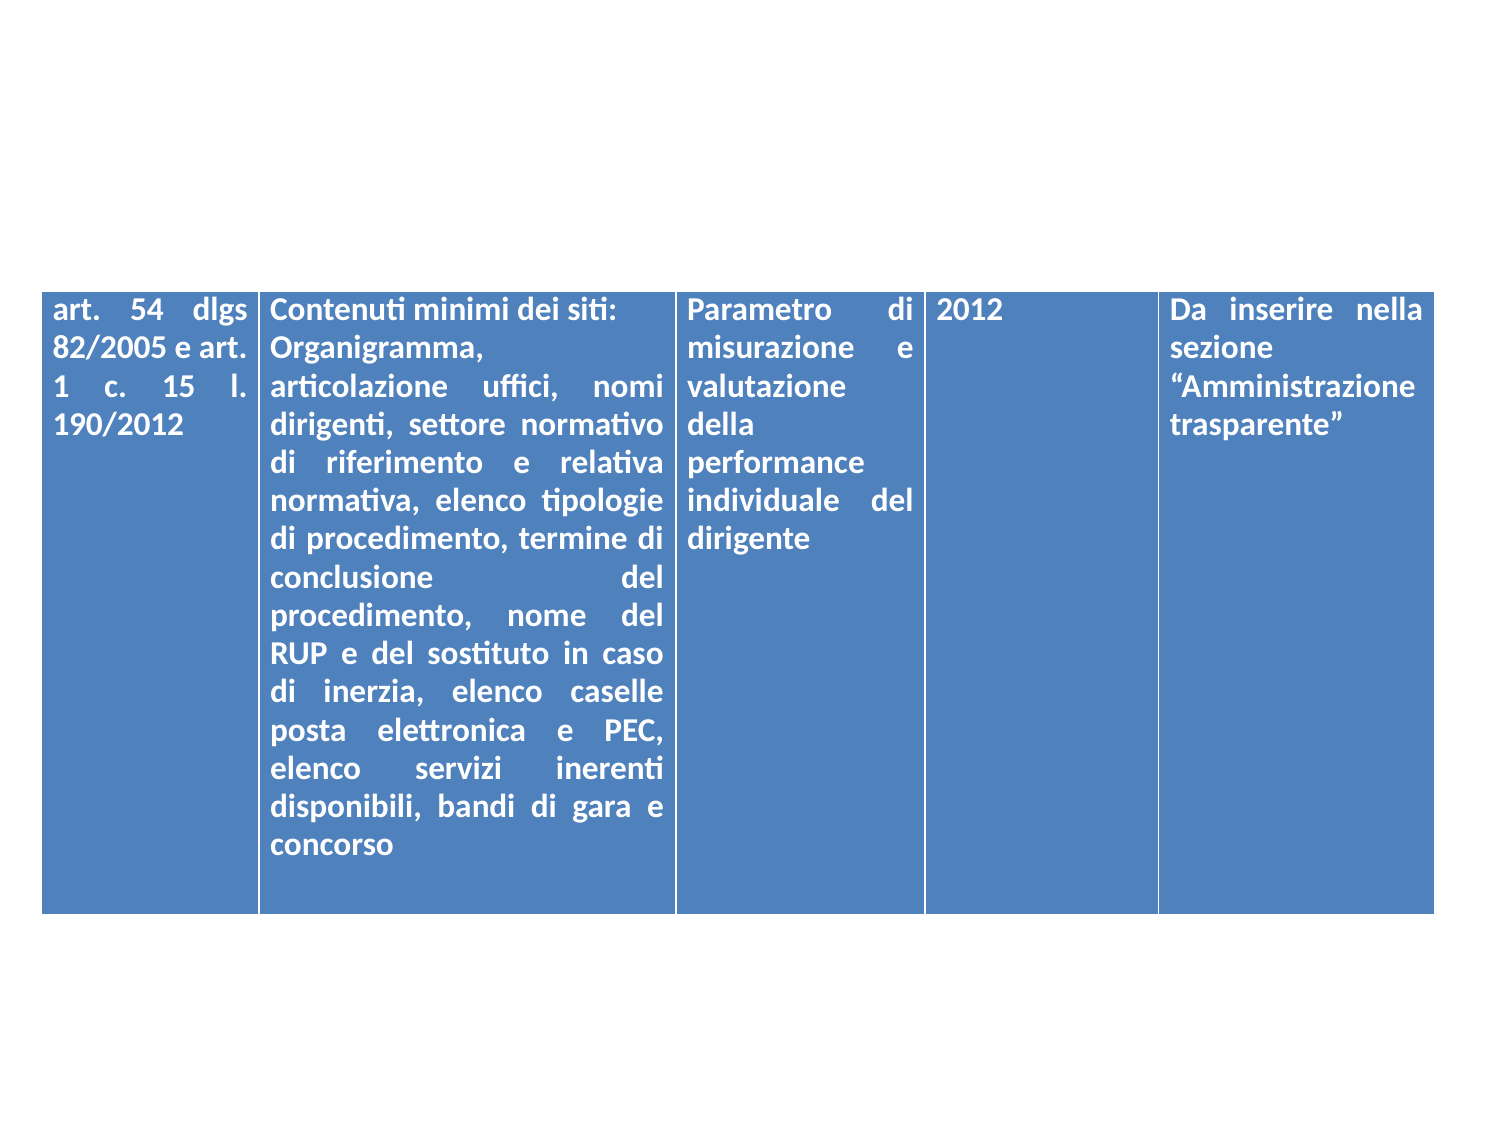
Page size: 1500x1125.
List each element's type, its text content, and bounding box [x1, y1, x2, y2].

table_header Da inserire nella sezione “Amministrazione trasparente” [1159, 292, 1434, 914]
table_header 2012 [926, 292, 1158, 914]
table_header art. 54 dlgs 82/2005 e art. 1 c. 15 l. 190/2012 [42, 292, 258, 914]
table_header Parametro di misurazione e valutazione della performance individuale del dirigente [677, 292, 924, 914]
table_header Contenuti minimi dei siti: Organigramma, articolazione uffici, nomi dirigenti, settore normativo di riferimento e relativa normativa, elenco tipologie di procedimento, termine di conclusione del procedimento, nome del RUP e del sostituto in caso di inerzia, elenco caselle posta elettronica e PEC, elenco servizi inerenti disponibili, bandi di gara e concorso [260, 292, 675, 914]
